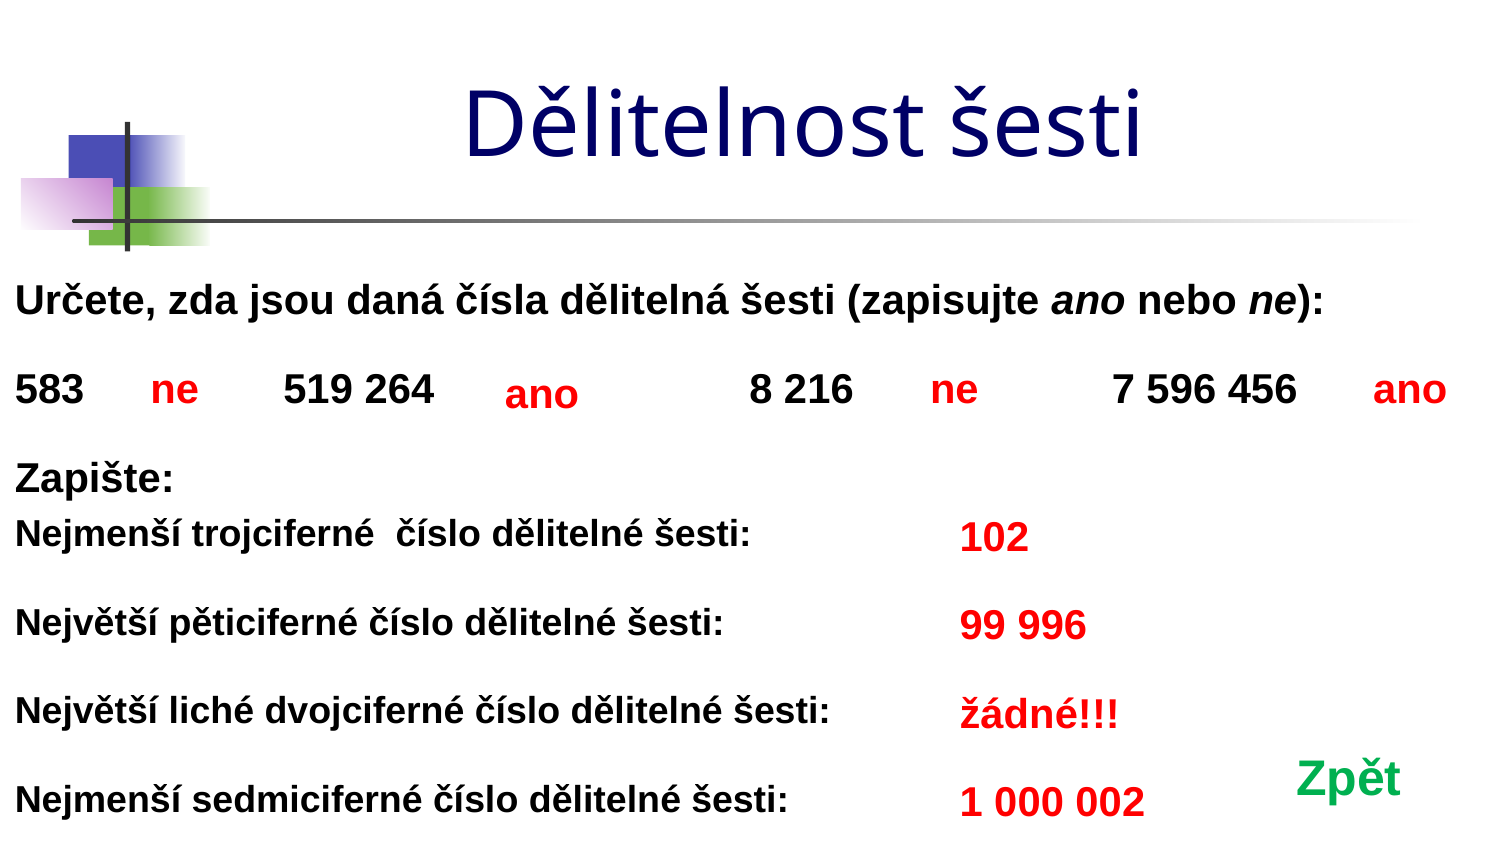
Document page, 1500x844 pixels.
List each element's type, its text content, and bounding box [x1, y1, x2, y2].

text_box žádné!!! [944, 679, 1140, 744]
text_box Největší pěticiferné číslo dělitelné šesti: [0, 590, 944, 651]
text_box Zapište: [0, 442, 207, 501]
text_box ne [915, 354, 998, 420]
title Dělitelnost šesti [106, 29, 1500, 210]
text_box 519 264 [265, 354, 452, 420]
text_box Určete, zda jsou daná čísla dělitelná šesti (zapisujte ano nebo ne): [0, 265, 1500, 331]
text_box 583 [0, 354, 104, 420]
text_box 102 [944, 501, 1093, 567]
text_box Zpět [1281, 738, 1447, 813]
text_box ano [1358, 354, 1479, 420]
text_box 7 596 456 [1062, 354, 1347, 420]
text_box ano [490, 359, 611, 425]
text_box Nejmenší sedmiciferné číslo dělitelné šesti: [0, 767, 895, 828]
text_box ne [135, 354, 219, 420]
text_box Největší liché dvojciferné číslo dělitelné šesti: [0, 679, 895, 739]
text_box 99 996 [944, 590, 1128, 656]
text_box 1 000 002 [944, 767, 1164, 833]
text_box Nejmenší trojciferné číslo dělitelné šesti: [0, 501, 813, 562]
text_box 8 216 [708, 354, 895, 420]
